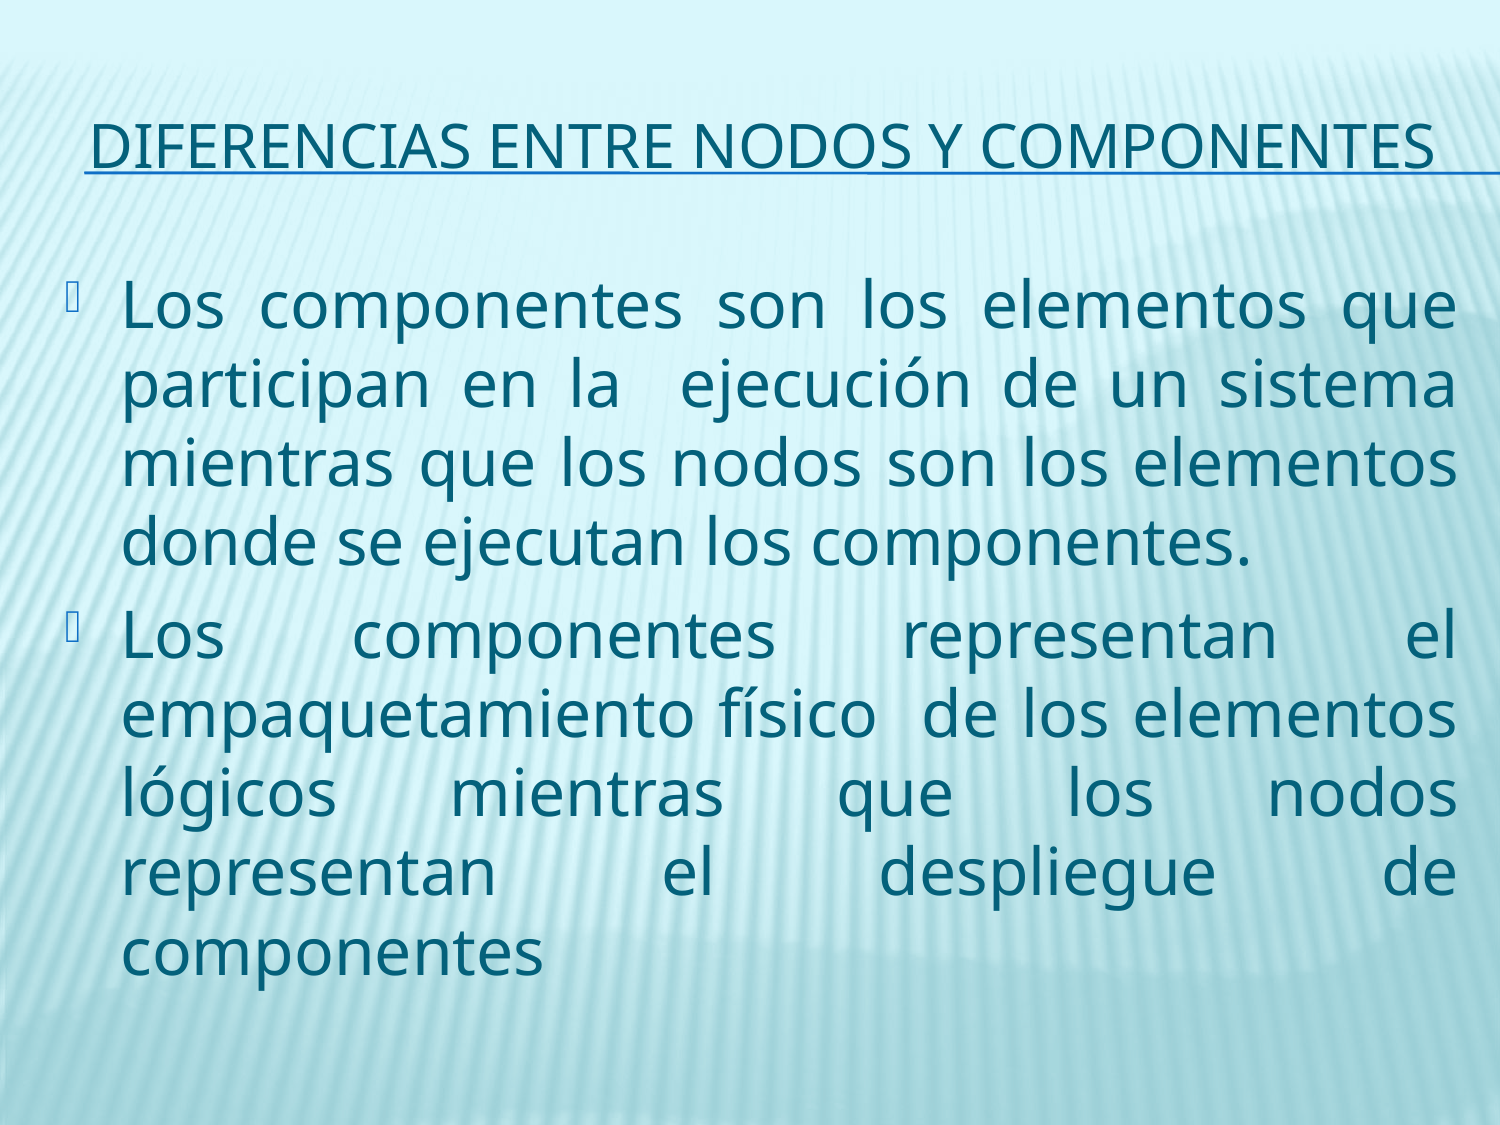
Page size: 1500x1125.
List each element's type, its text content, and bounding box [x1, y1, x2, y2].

title DIFERENCIAS ENTRE NODOS Y COMPONENTES [50, 75, 1475, 213]
list Los componentes son los elementos que participan en la ejecución de un sistema mientras que los nodos son los elementos donde se ejecutan los componentes. Los componentes representan el empaquetamiento físico de los elementos lógicos mientras que los nodos representan el despliegue de componentes [50, 254, 1475, 998]
